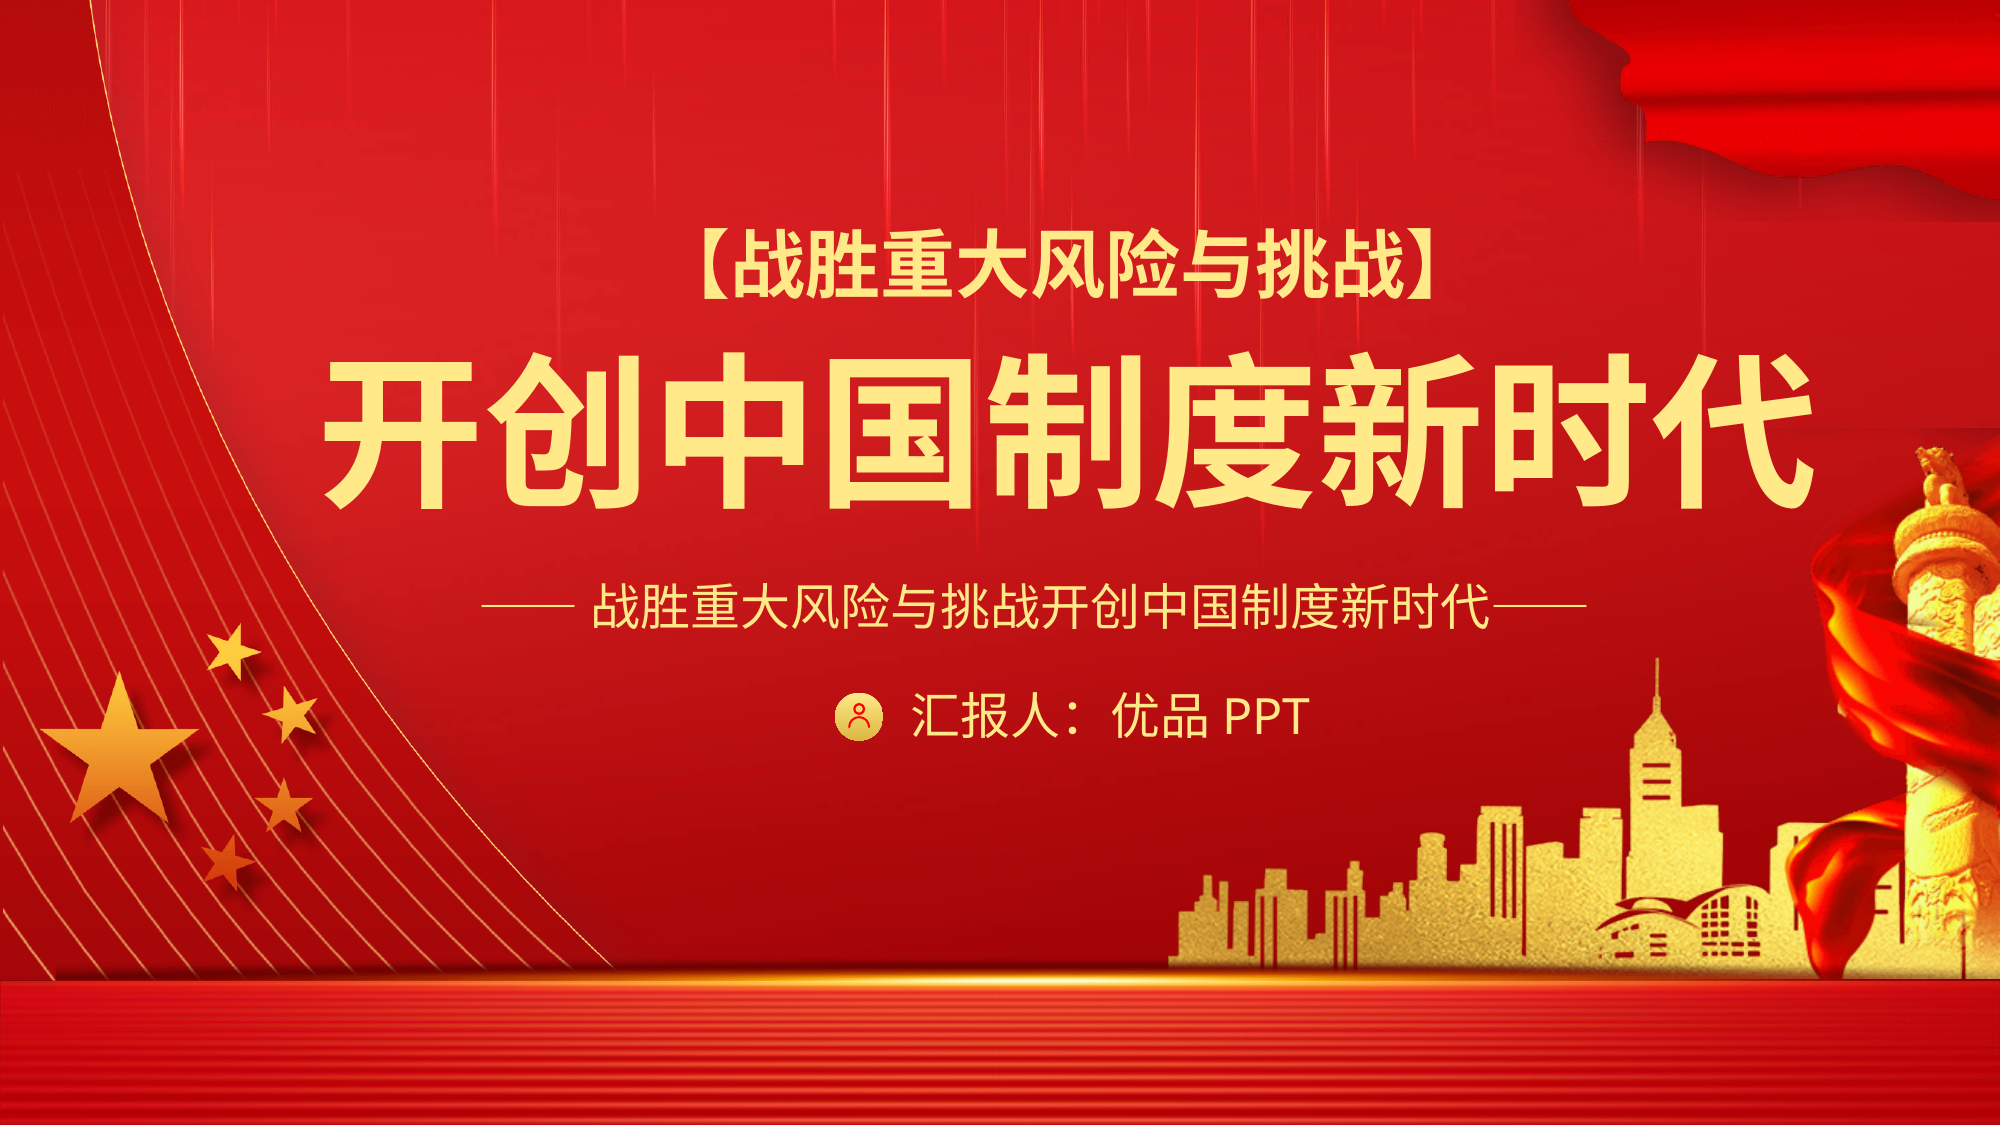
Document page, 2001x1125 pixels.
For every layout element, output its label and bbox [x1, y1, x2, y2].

text_box [835, 692, 884, 741]
picture [0, 0, 2000, 1125]
